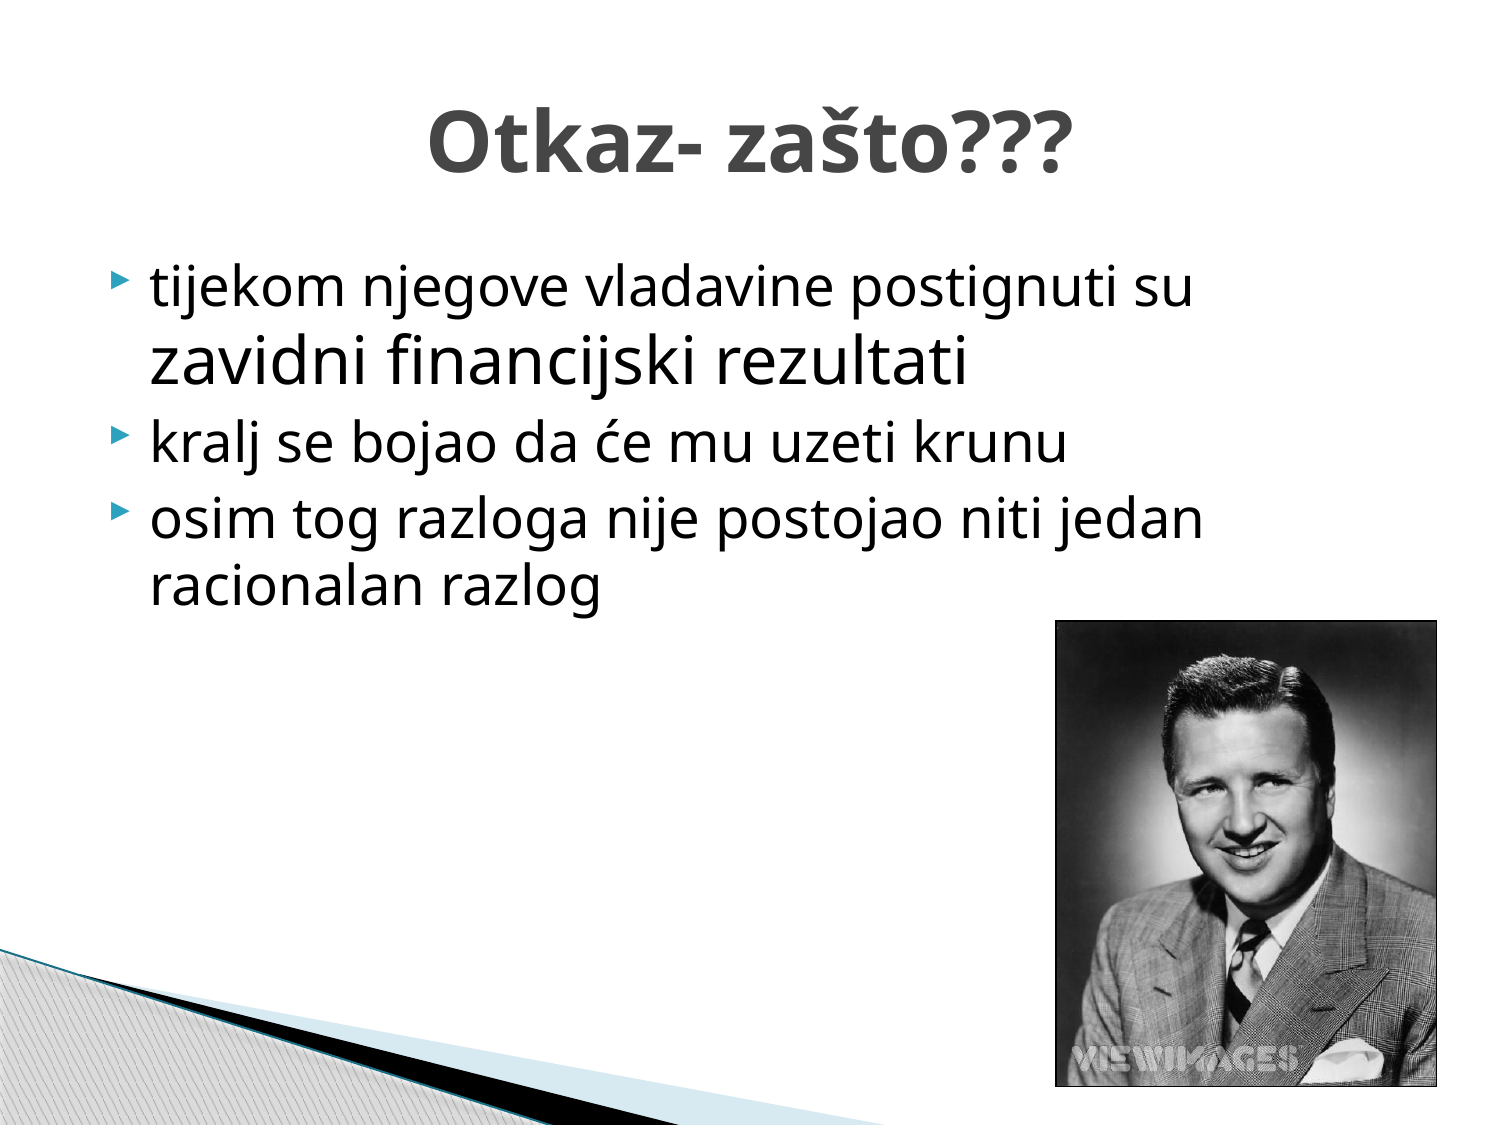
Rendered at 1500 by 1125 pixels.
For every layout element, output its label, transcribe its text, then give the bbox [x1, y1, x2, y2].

list tijekom njegove vladavine postignuti su zavidni financijski rezultati kralj se bojao da će mu uzeti krunu osim tog razloga nije postojao niti jedan racionalan razlog [74, 242, 1426, 986]
title Otkaz- zašto??? [75, 45, 1425, 233]
picture [1056, 621, 1437, 1086]
